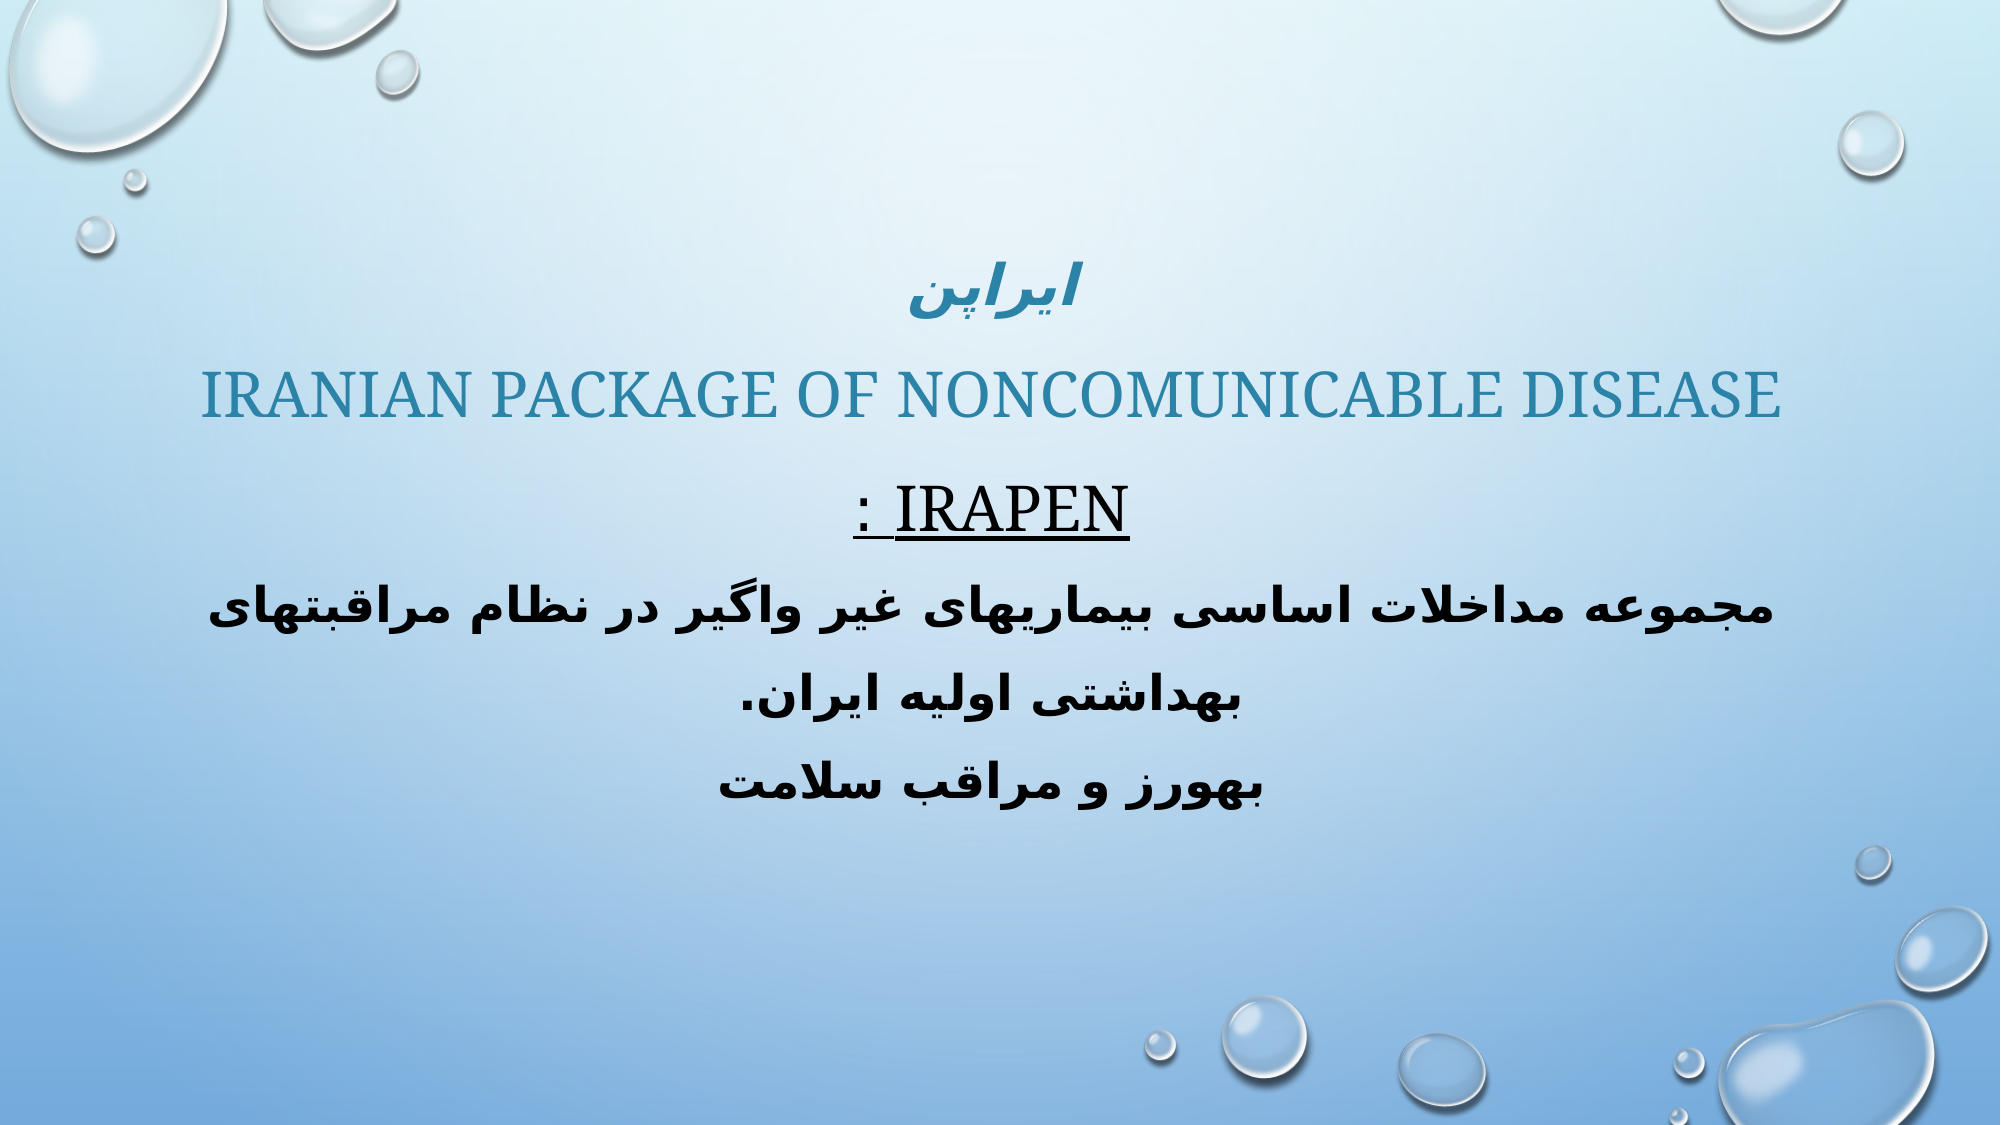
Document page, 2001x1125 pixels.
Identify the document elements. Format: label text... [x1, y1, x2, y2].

title ایراپن IRANIAN Package of Noncomunicable disease IRAPEN : مجموعه مداخلات اساسی بیماریهای غیر واگیر در نظام مراقبتهای بهداشتی اولیه ایران. بهورز و مراقب سلامت [122, 205, 1862, 1125]
picture [0, 0, 2000, 1125]
